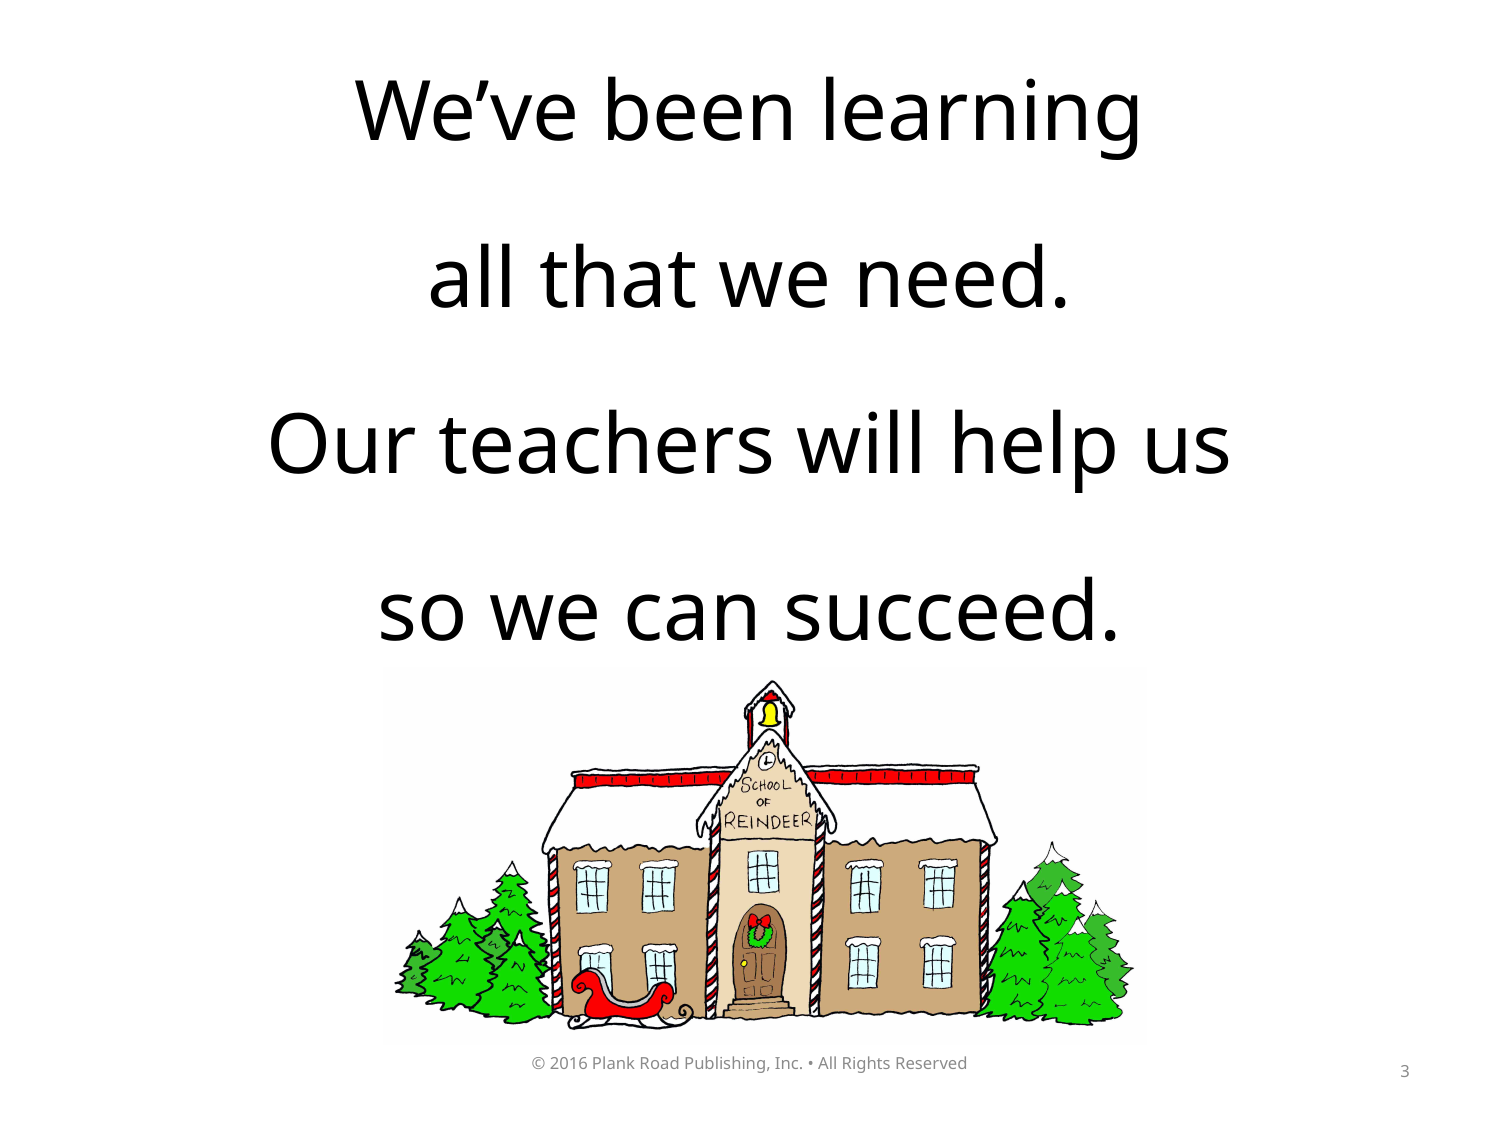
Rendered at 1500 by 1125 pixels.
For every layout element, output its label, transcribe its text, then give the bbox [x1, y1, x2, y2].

picture [383, 667, 1147, 1045]
list We’ve been learning all that we need. Our teachers will help us so we can succeed. [75, 0, 1425, 1014]
slide_number 3 [1074, 1042, 1425, 1103]
